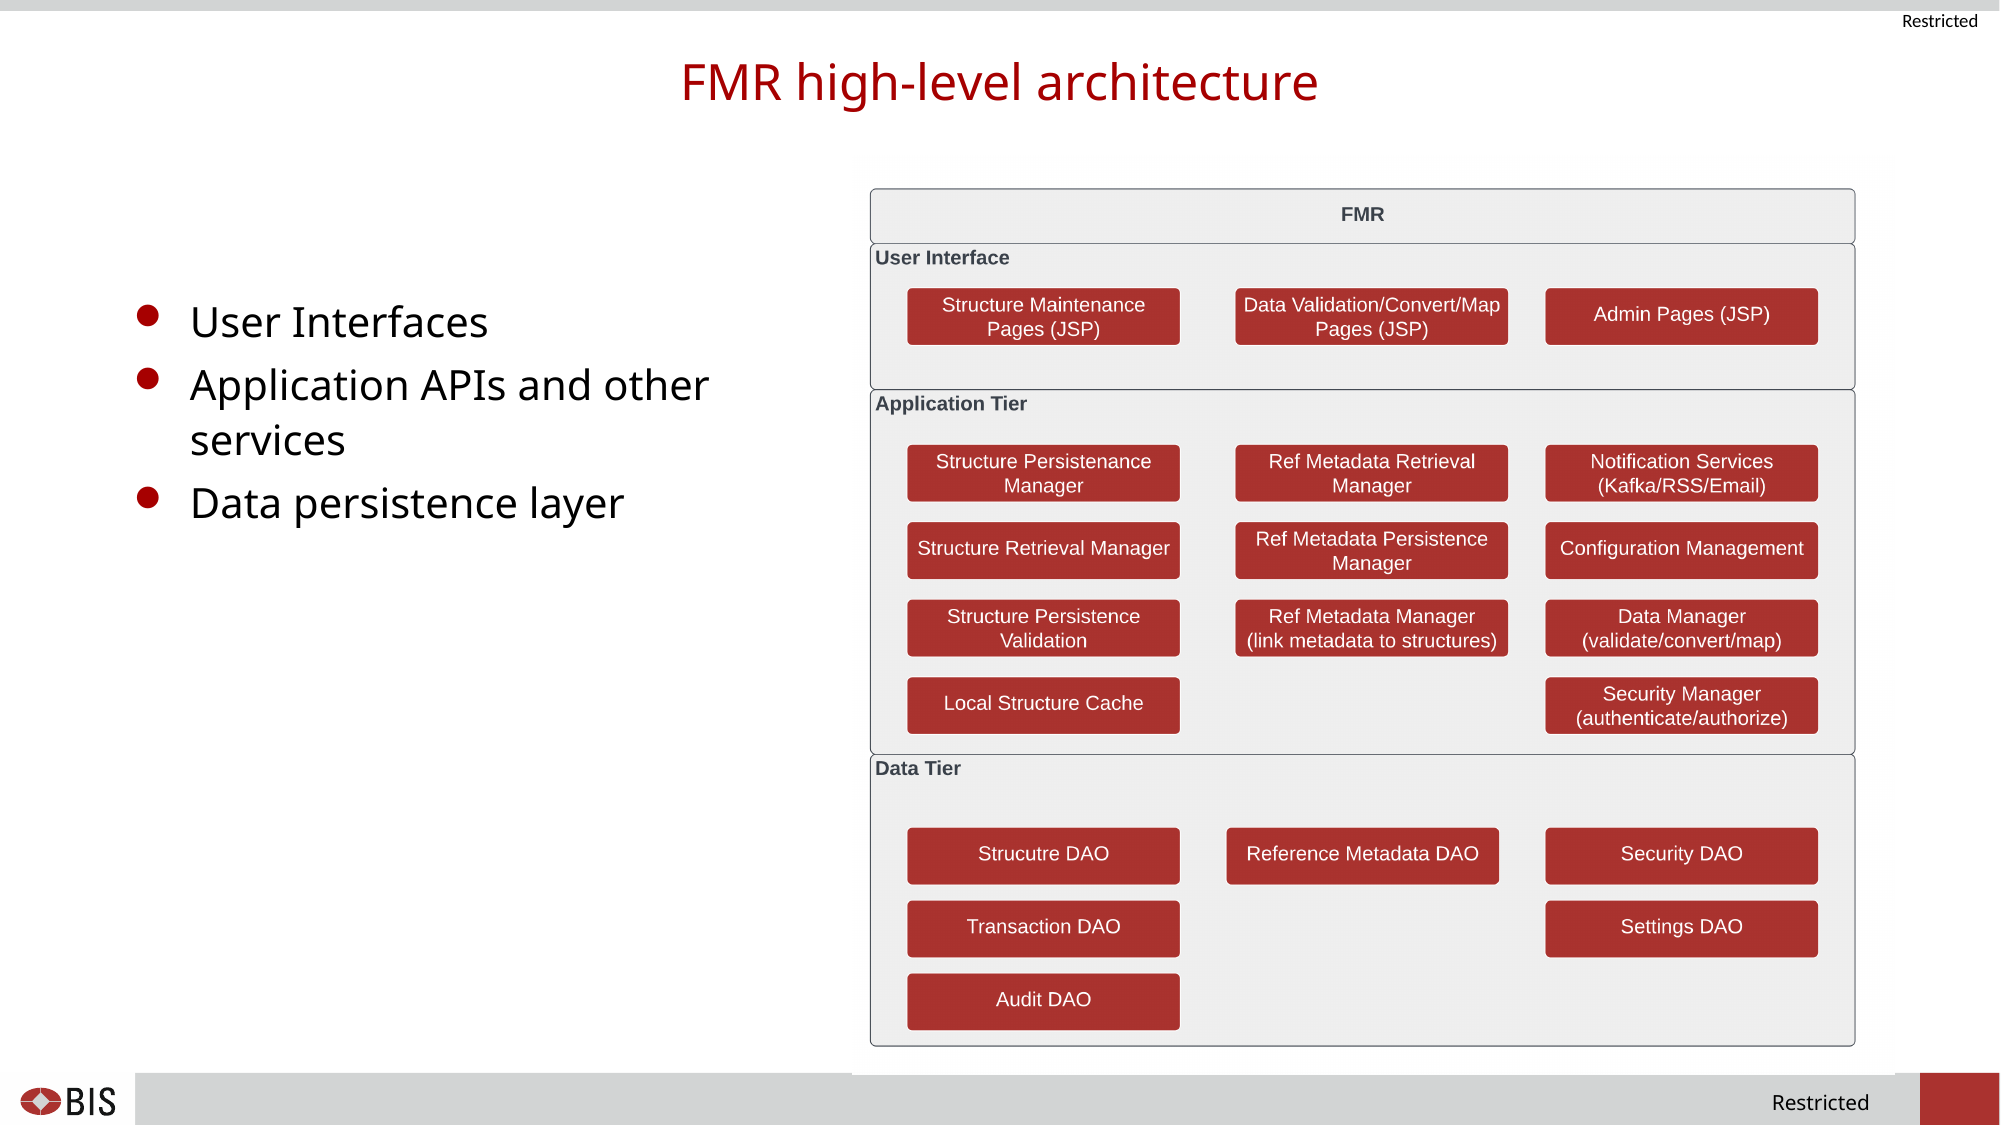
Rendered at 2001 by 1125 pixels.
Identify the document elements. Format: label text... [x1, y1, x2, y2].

title FMR high-level architecture [135, 50, 1865, 181]
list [852, 154, 1895, 1075]
list User Interfaces Application APIs and other services Data persistence layer [133, 290, 764, 1000]
